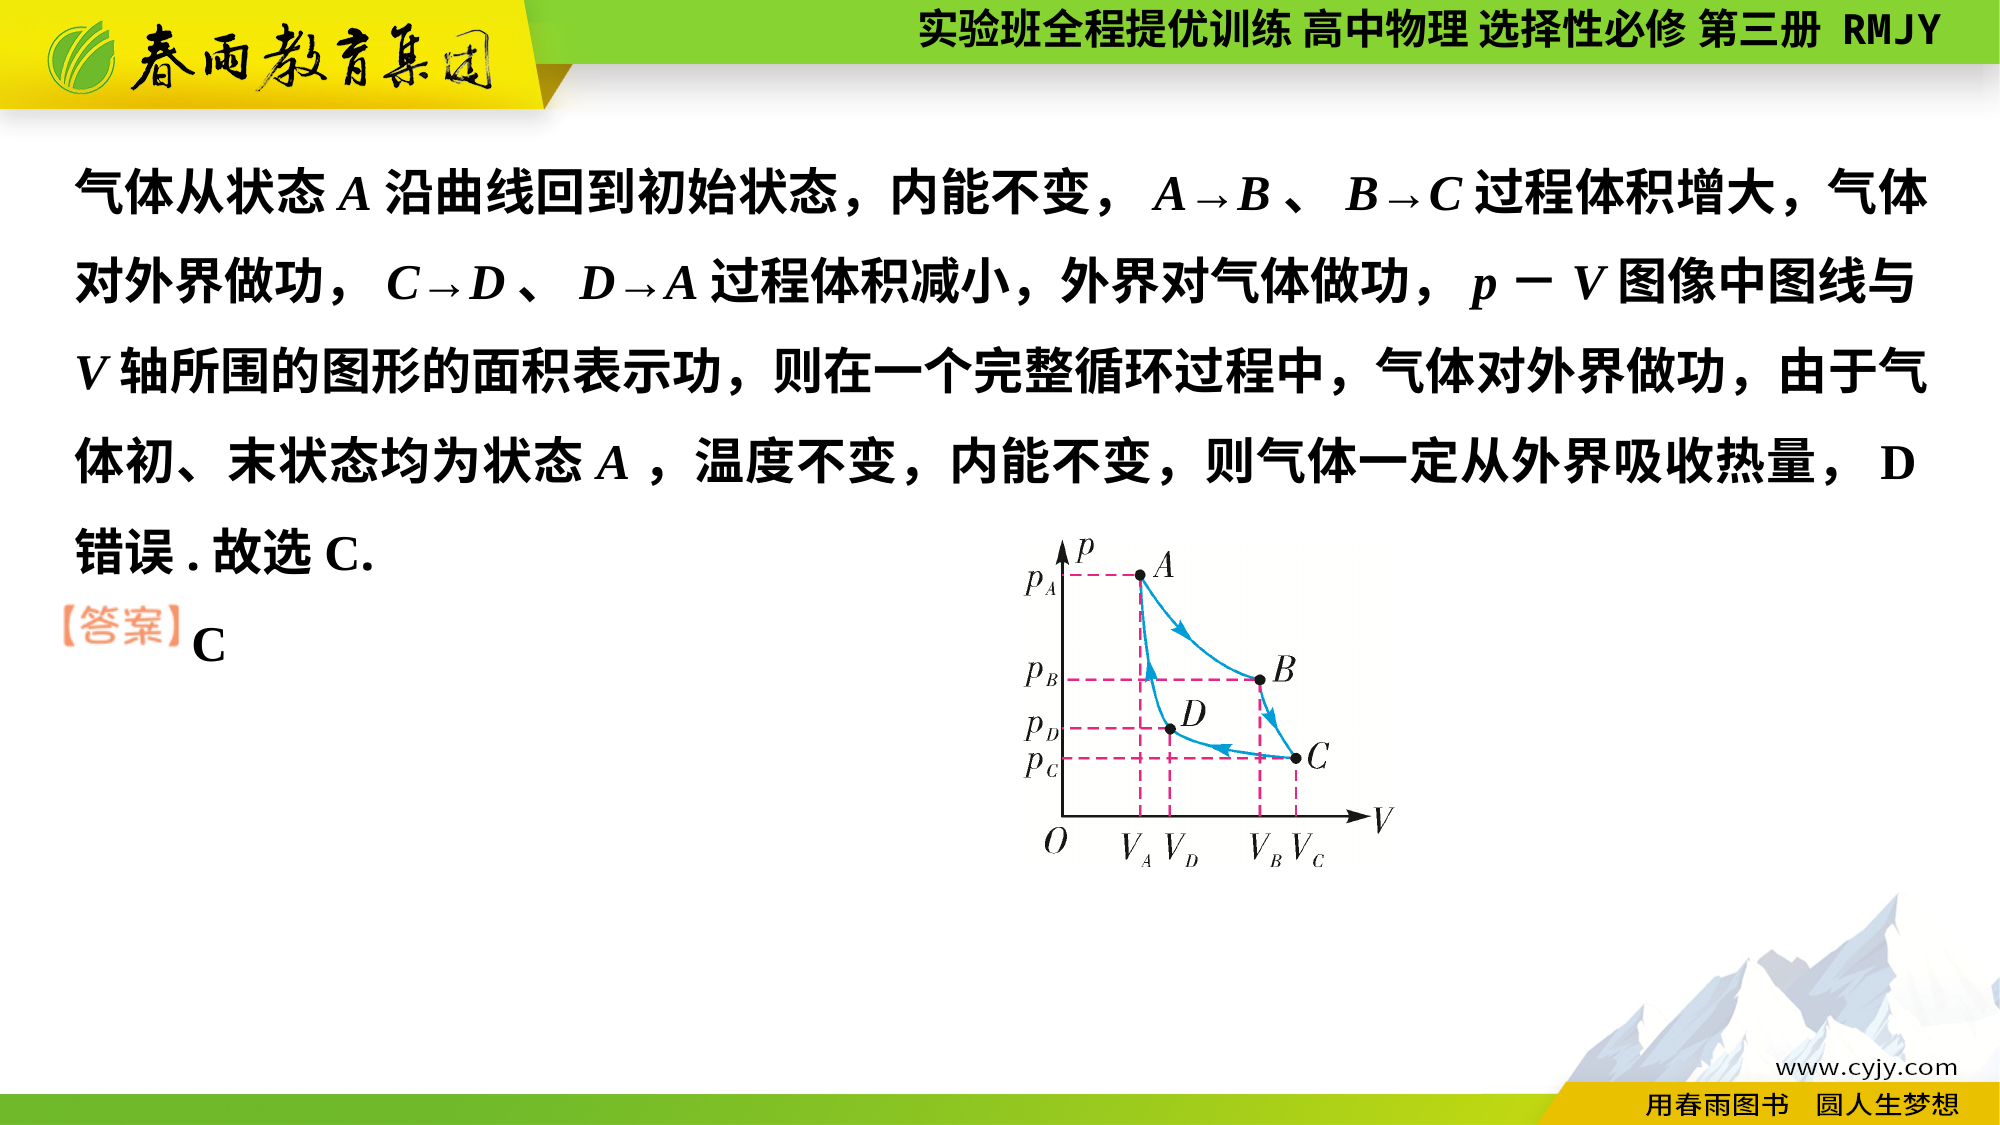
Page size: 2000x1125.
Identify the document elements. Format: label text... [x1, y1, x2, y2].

list 气体从状态A沿曲线回到初始状态，内能不变，A→B、B→C过程体积增大，气体对外界做功，C→D、D→A过程体积减小，外界对气体做功，p－V图像中图线与V轴所围的图形的面积表示功，则在一个完整循环过程中，气体对外界做功，由于气体初、末状态均为状态A，温度不变，内能不变，则气体一定从外界吸收热量，D错误.故选C. [59, 122, 1944, 581]
text_box C [59, 573, 410, 679]
picture [0, 0, 2000, 1125]
